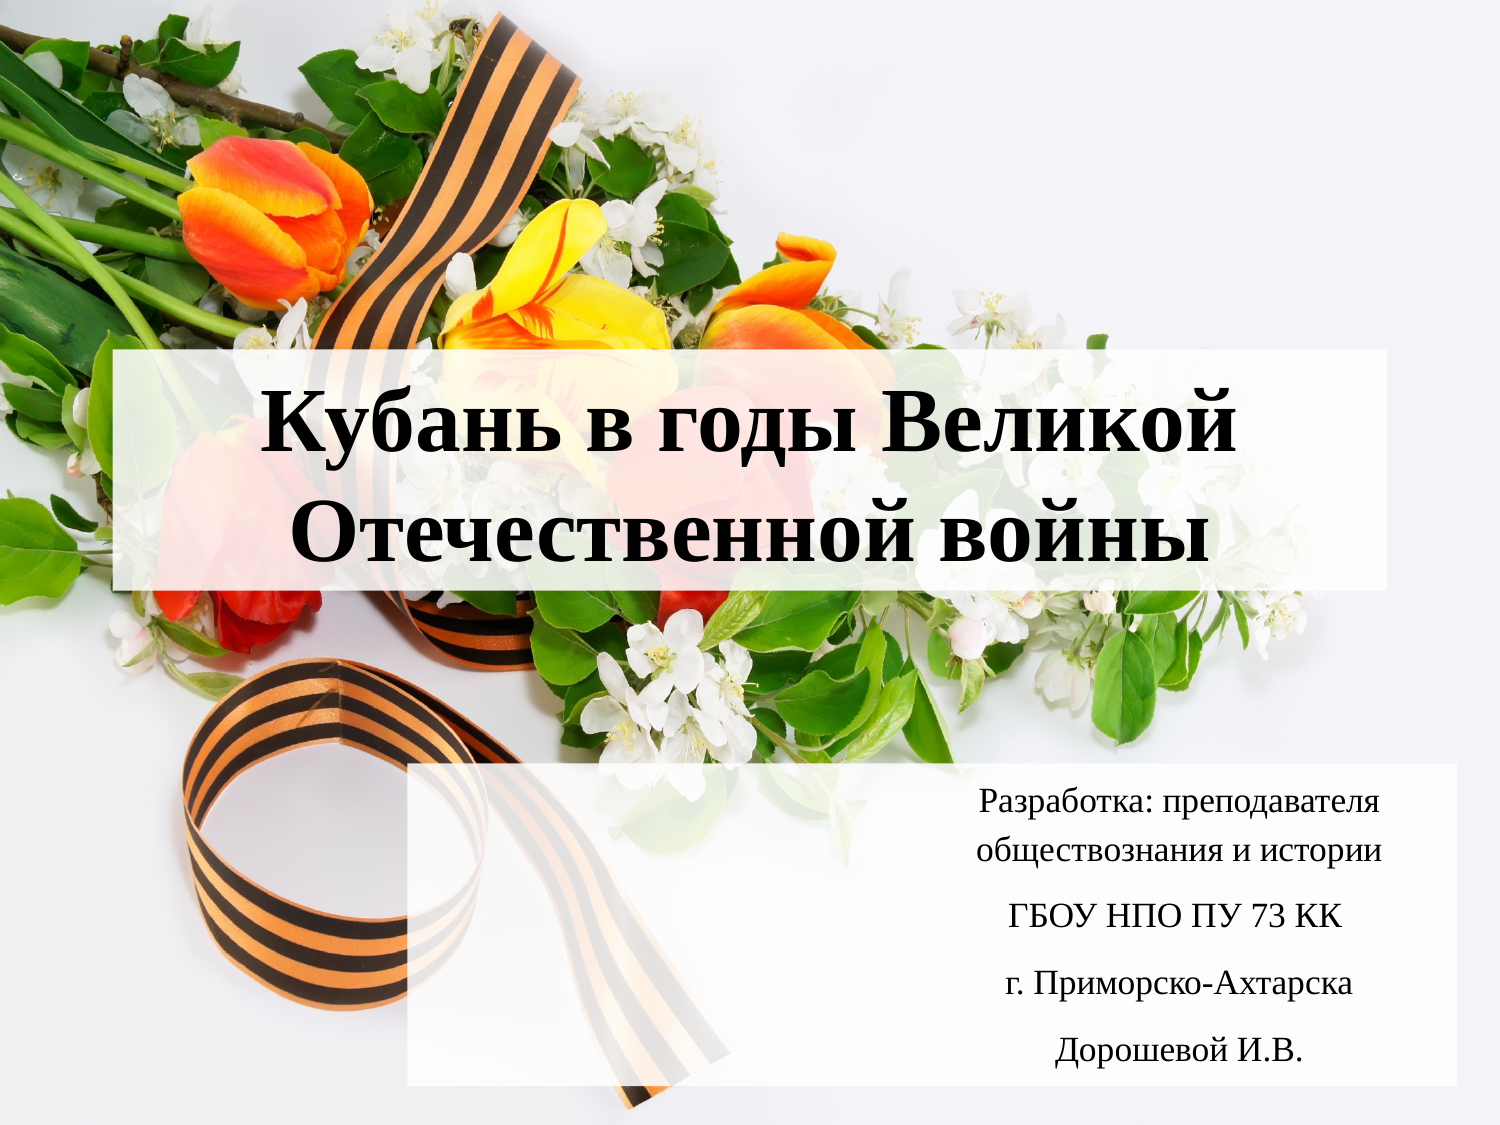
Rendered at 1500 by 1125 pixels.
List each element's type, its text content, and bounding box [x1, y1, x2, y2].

subtitle Разработка: преподавателя обществознания и истории ГБОУ НПО ПУ 73 КК г. Приморско-Ахтарска Дорошевой И.В. [407, 763, 1458, 1087]
picture [0, 0, 1500, 1125]
title Кубань в годы Великой Отечественной войны [112, 349, 1388, 591]
